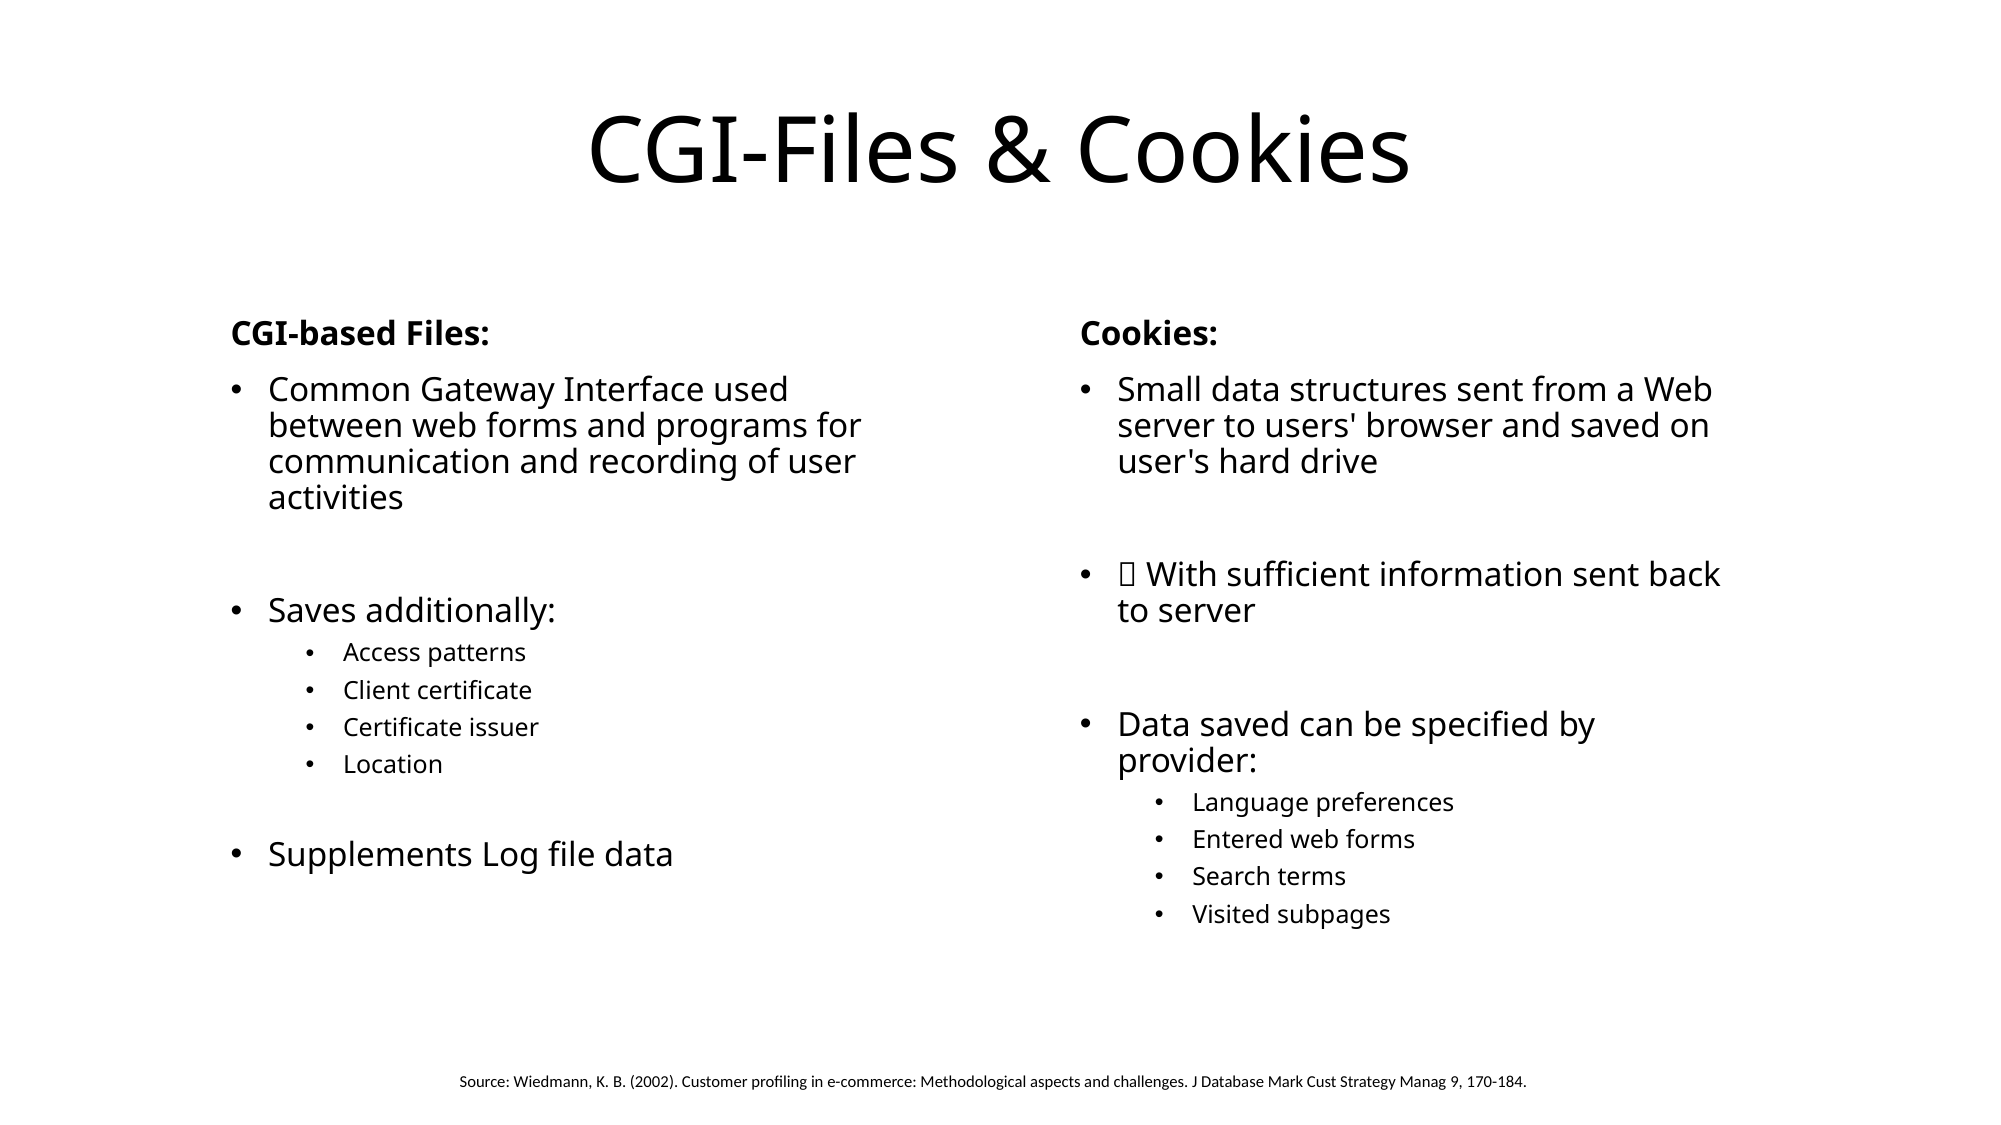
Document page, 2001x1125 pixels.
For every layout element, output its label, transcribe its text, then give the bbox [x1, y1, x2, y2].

title CGI-Files & Cookies [137, 44, 1863, 262]
text_box Source: Wiedmann, K. B. (2002). Customer profiling in e-commerce: Methodological aspects and challenges. J Database Mark Cust Strategy Manag 9, 170-184. [444, 1062, 1556, 1098]
text_box Cookies: Small data structures sent from a Web server to users' browser and saved on user's hard drive  With sufficient information sent back to server Data saved can be specified by provider: Language preferences Entered web forms Search terms Visited subpages [1064, 309, 1758, 1000]
list CGI-based Files: Common Gateway Interface used between web forms and programs for communication and recording of user activities Saves additionally: Access patterns Client certificate Certificate issuer Location Supplements Log file data [215, 309, 909, 1000]
